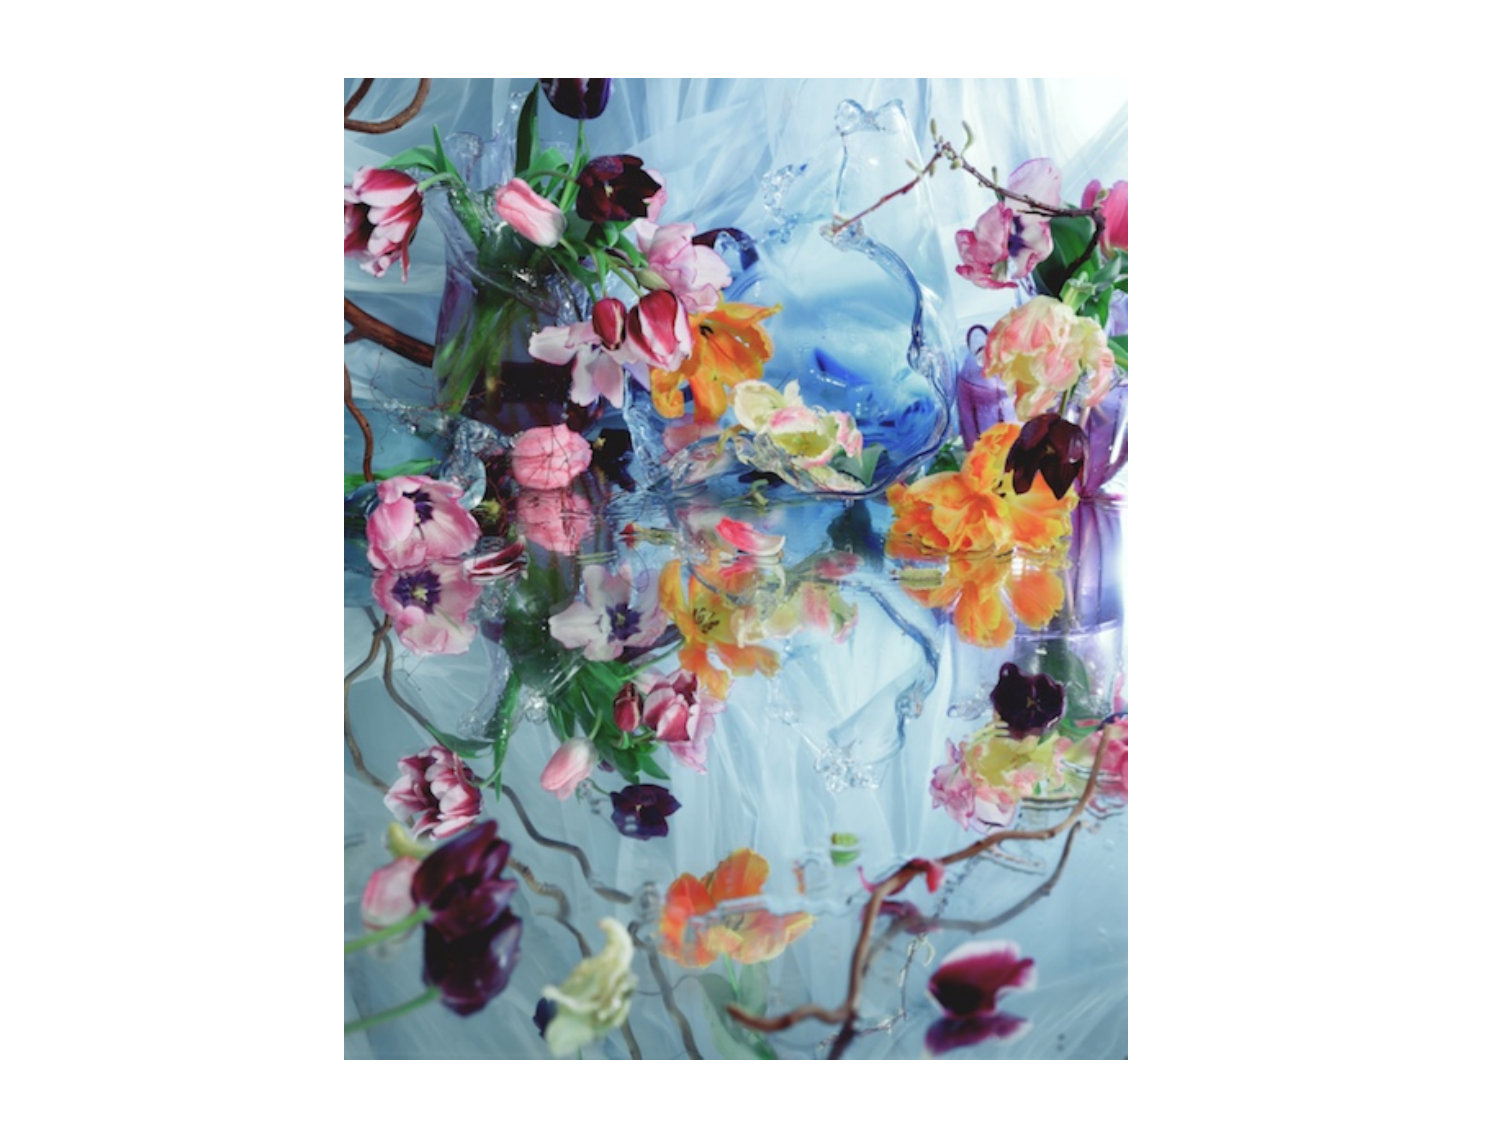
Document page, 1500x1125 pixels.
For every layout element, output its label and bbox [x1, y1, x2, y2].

picture [343, 77, 1129, 1061]
